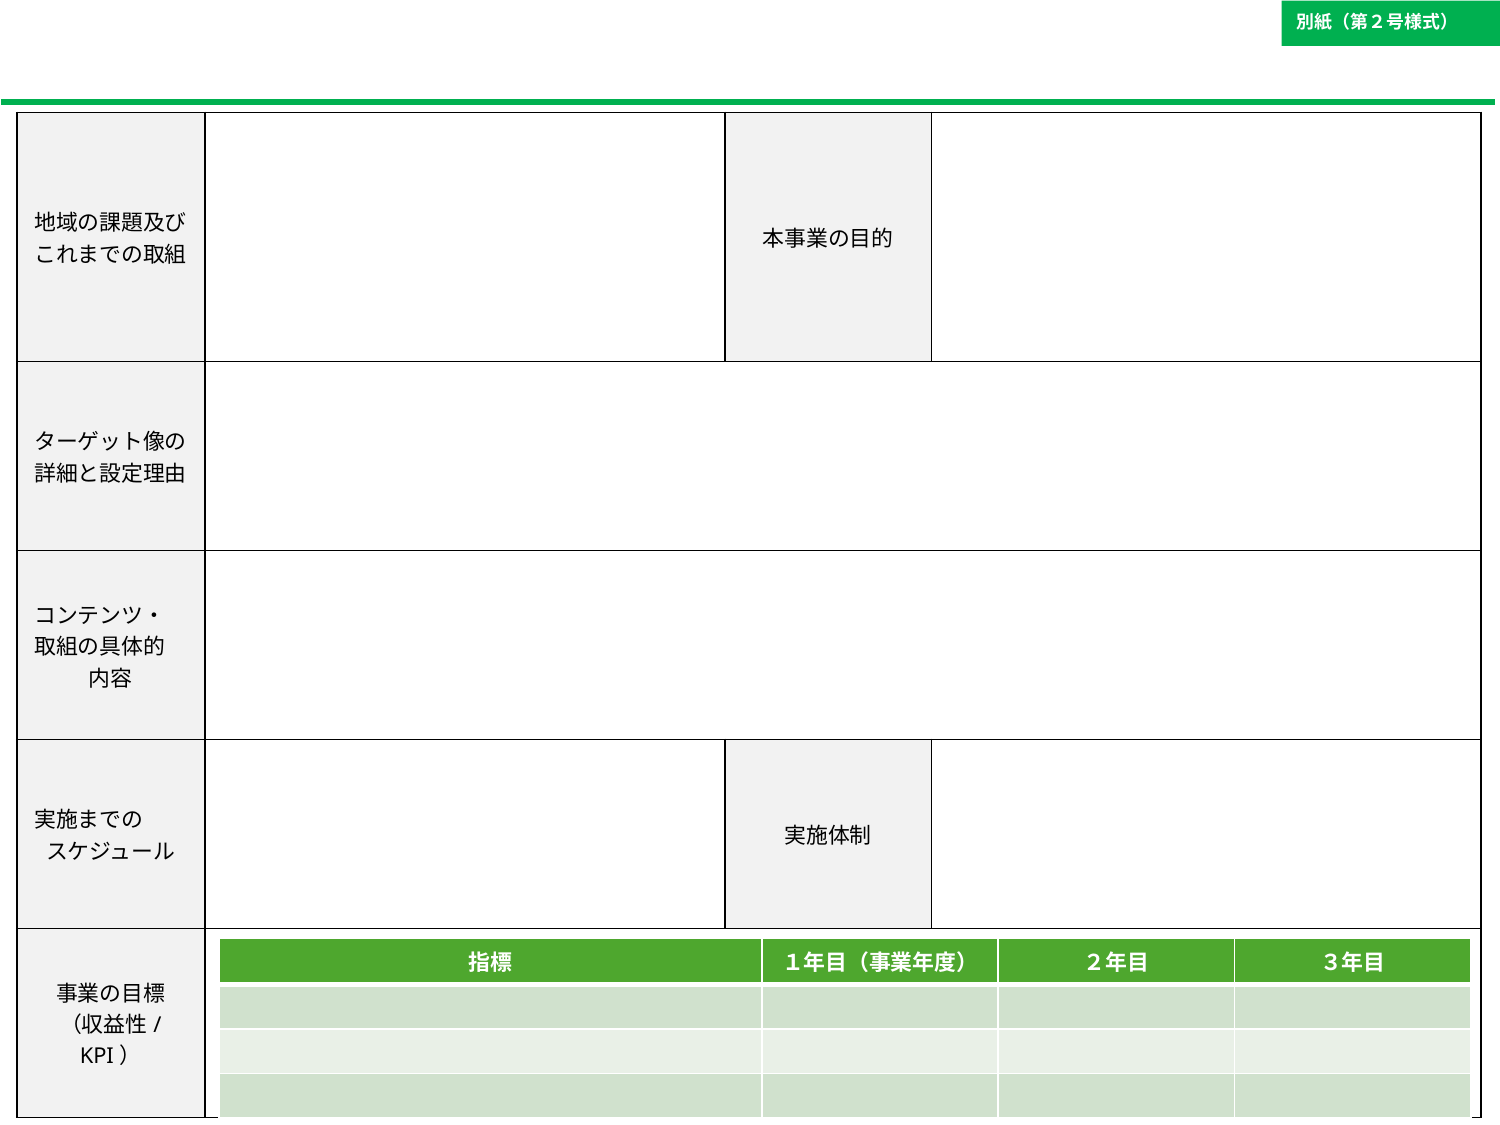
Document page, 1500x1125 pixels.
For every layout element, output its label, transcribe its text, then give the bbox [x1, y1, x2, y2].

table_cell [999, 987, 1234, 1028]
table_header ２年目 [999, 939, 1234, 982]
table_cell 実施体制 [726, 740, 931, 928]
table_header 指標 [220, 939, 761, 982]
table_cell [206, 362, 1480, 550]
table_header 地域の課題及びこれまでの取組 [18, 113, 204, 361]
table_cell [220, 987, 761, 1028]
table_cell コンテンツ・ 取組の具体的 内容 [18, 551, 204, 739]
table_cell [220, 1030, 761, 1073]
table_cell [206, 551, 1480, 739]
table_cell [999, 1030, 1234, 1073]
table_cell [763, 987, 997, 1028]
table_cell [999, 1074, 1234, 1117]
table_cell [220, 1074, 761, 1117]
table_cell 事業の目標 （収益性/KPI） [18, 929, 204, 1117]
table_header [932, 113, 1480, 361]
table_cell 実施までの スケジュール [18, 740, 204, 928]
table_cell [1235, 987, 1470, 1028]
table_cell [206, 929, 1480, 1117]
table_header ３年目 [1235, 939, 1470, 982]
table_cell [763, 1074, 997, 1117]
table_cell [1235, 1074, 1470, 1117]
table_cell [932, 740, 1480, 928]
table_header １年目（事業年度） [763, 939, 997, 982]
table_header 本事業の目的 [726, 113, 931, 361]
table_cell [763, 1030, 997, 1073]
table_header [206, 113, 724, 361]
table_cell [206, 740, 724, 928]
table_cell ターゲット像の詳細と設定理由 [18, 362, 204, 550]
table_cell [1235, 1030, 1470, 1073]
